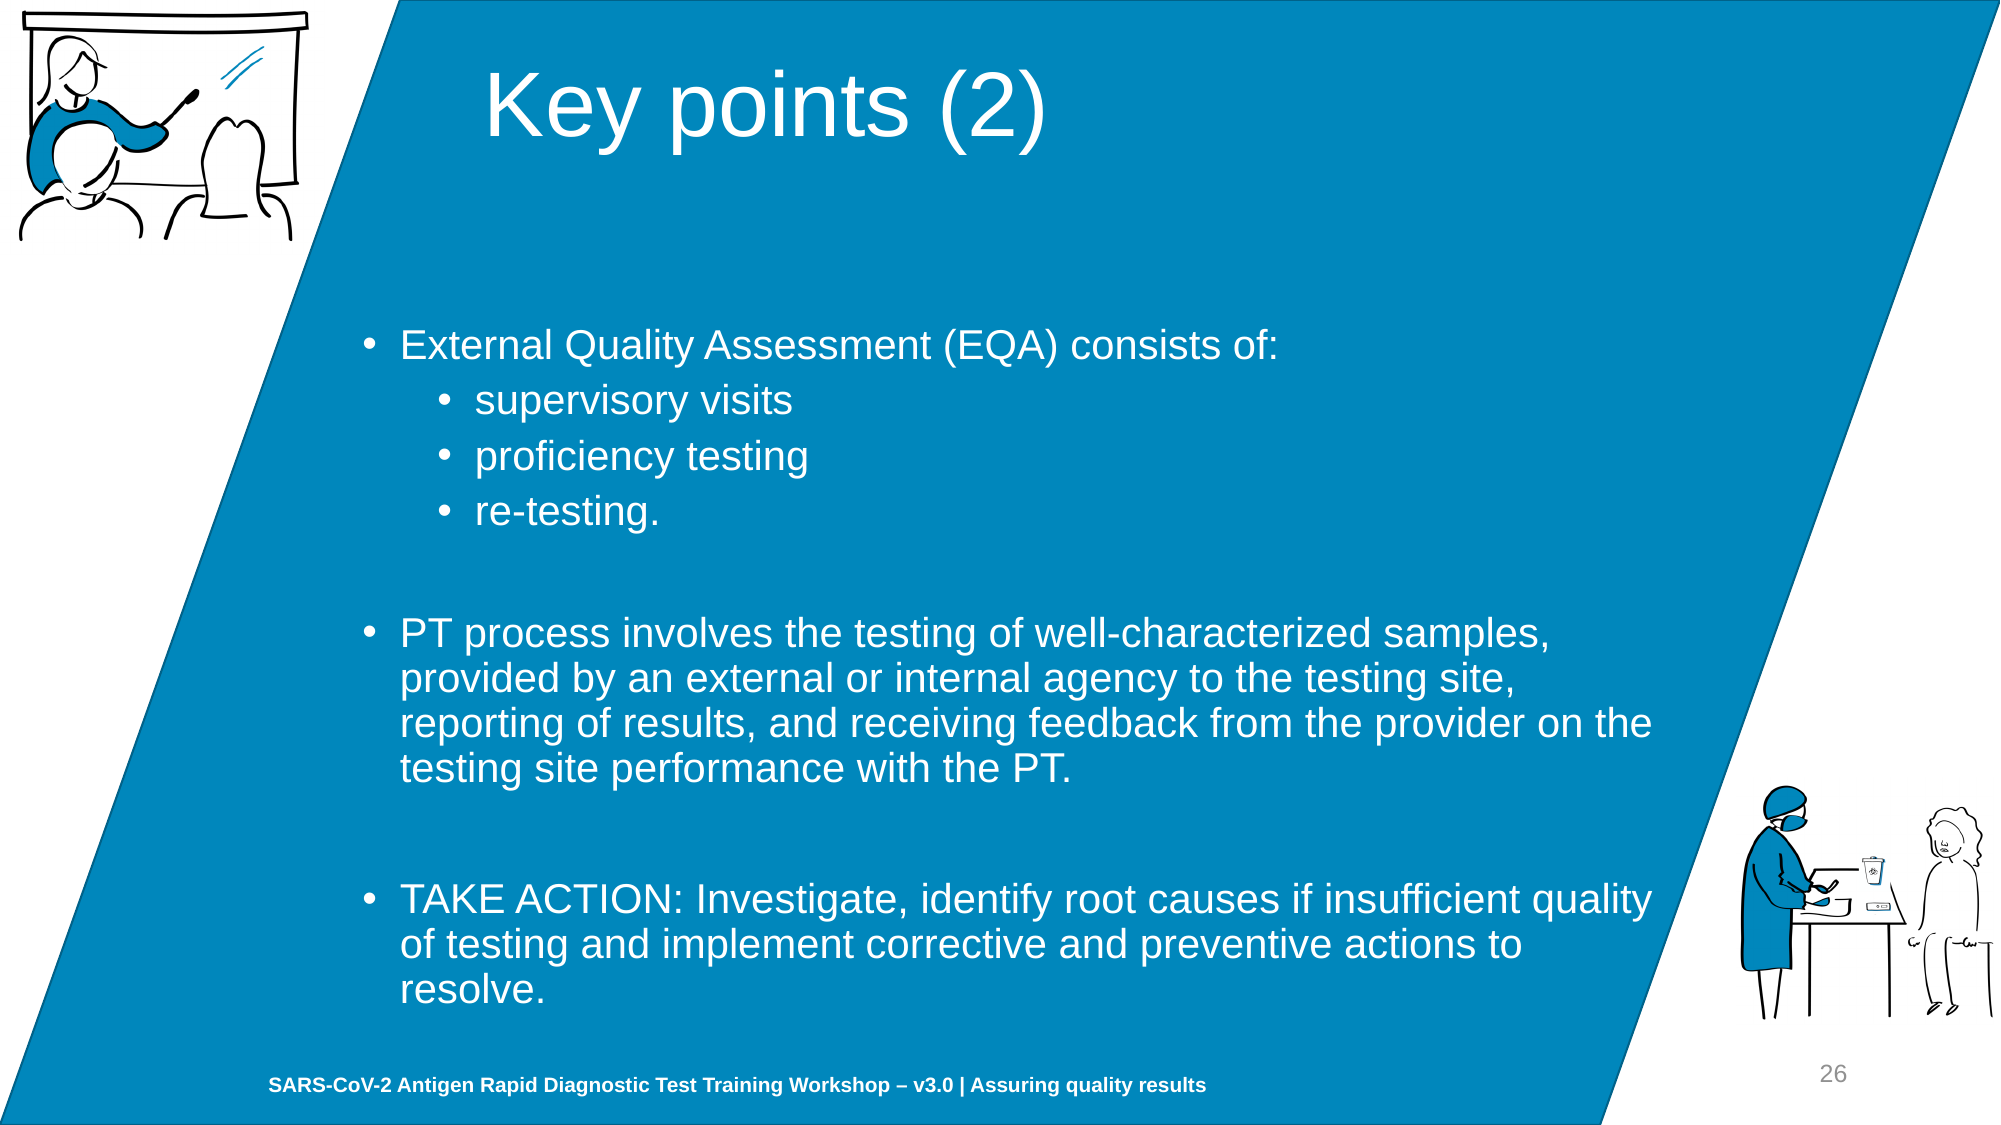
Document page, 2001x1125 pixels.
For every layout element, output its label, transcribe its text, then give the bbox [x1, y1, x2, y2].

text_box External Quality Assessment (EQA) consists of: supervisory visits proficiency testing re-testing. PT process involves the testing of well-characterized samples, provided by an external or internal agency to the testing site, reporting of results, and receiving feedback from the provider on the testing site performance with the PT. TAKE ACTION: Investigate, identify root causes if insufficient quality of testing and implement corrective and preventive actions to resolve. [347, 316, 1678, 813]
footer SARS-CoV-2 Antigen Rapid Diagnostic Test Training Workshop – v3.0 | Assuring quality results [137, 1042, 1338, 1125]
text_box [0, 0, 2000, 1125]
text_box Key points (2) [468, 49, 1236, 205]
picture [1736, 777, 1994, 1026]
picture [0, 0, 326, 255]
slide_number 26 [1609, 1042, 1863, 1103]
